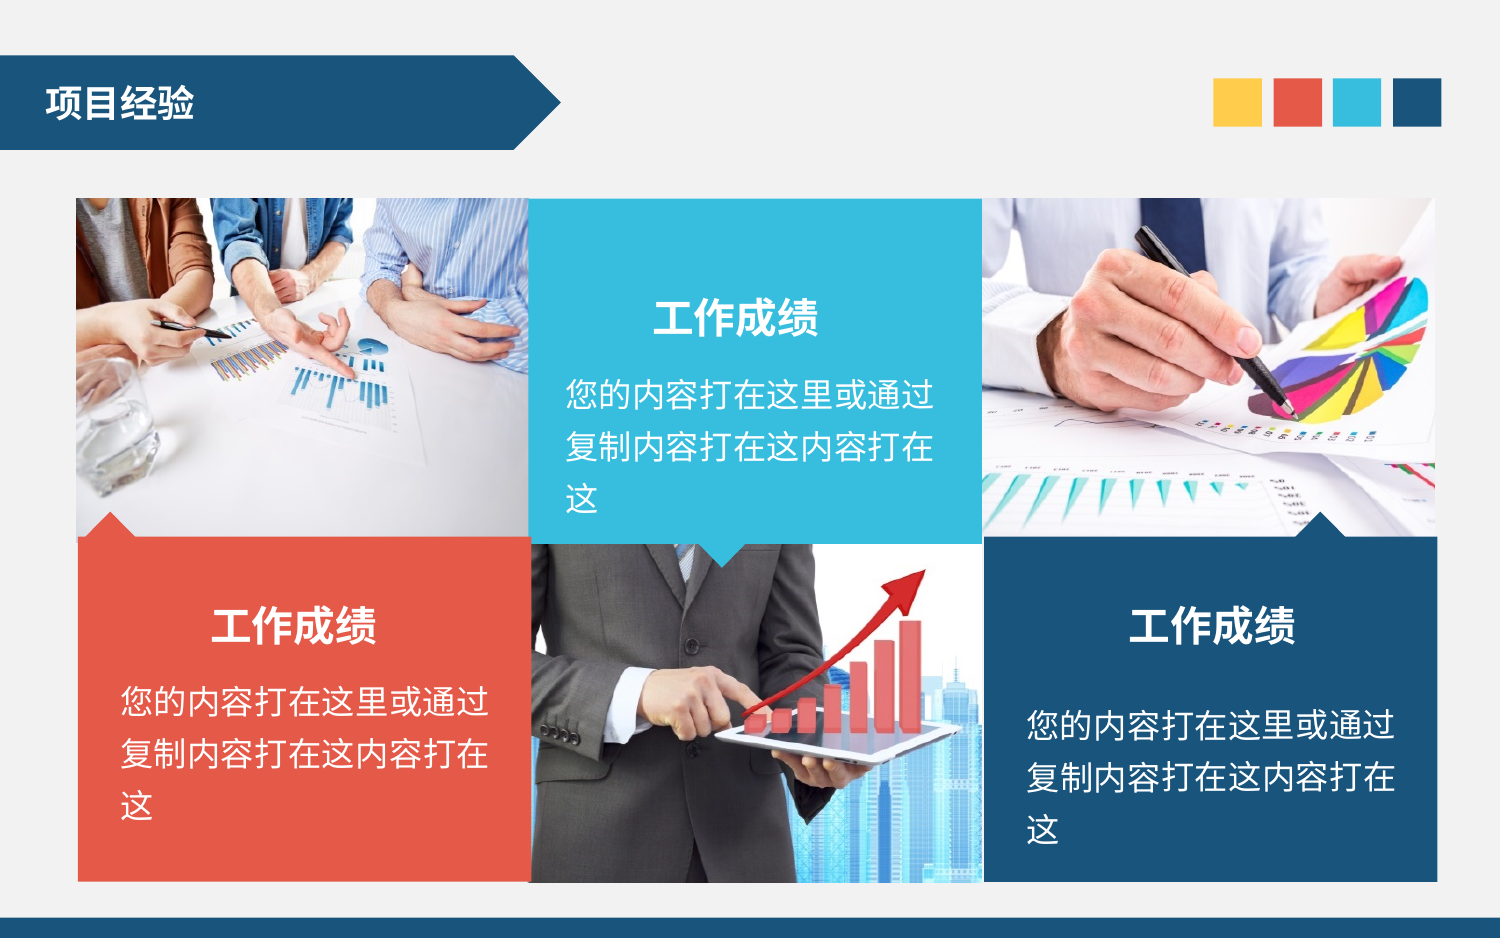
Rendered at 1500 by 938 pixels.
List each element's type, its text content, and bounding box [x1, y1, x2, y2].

text_box 工作成绩 [603, 269, 868, 350]
text_box [1272, 76, 1324, 129]
text_box [76, 550, 523, 884]
text_box 工作成绩 [1074, 576, 1351, 657]
text_box [1211, 76, 1264, 129]
text_box [526, 196, 982, 533]
text_box 您的内容打在这里或通过复制内容打在这内容打在这 [105, 661, 505, 833]
text_box 您的内容打在这里或通过复制内容打在这内容打在这 [550, 354, 950, 526]
text_box [1391, 76, 1444, 129]
text_box [0, 53, 564, 152]
text_box [0, 915, 1500, 938]
picture [76, 198, 1435, 883]
text_box [1331, 76, 1383, 129]
text_box [985, 548, 1439, 884]
text_box 项目经验 [30, 72, 211, 132]
text_box 您的内容打在这里或通过复制内容打在这内容打在这 [1011, 684, 1412, 857]
text_box 工作成绩 [146, 576, 441, 657]
